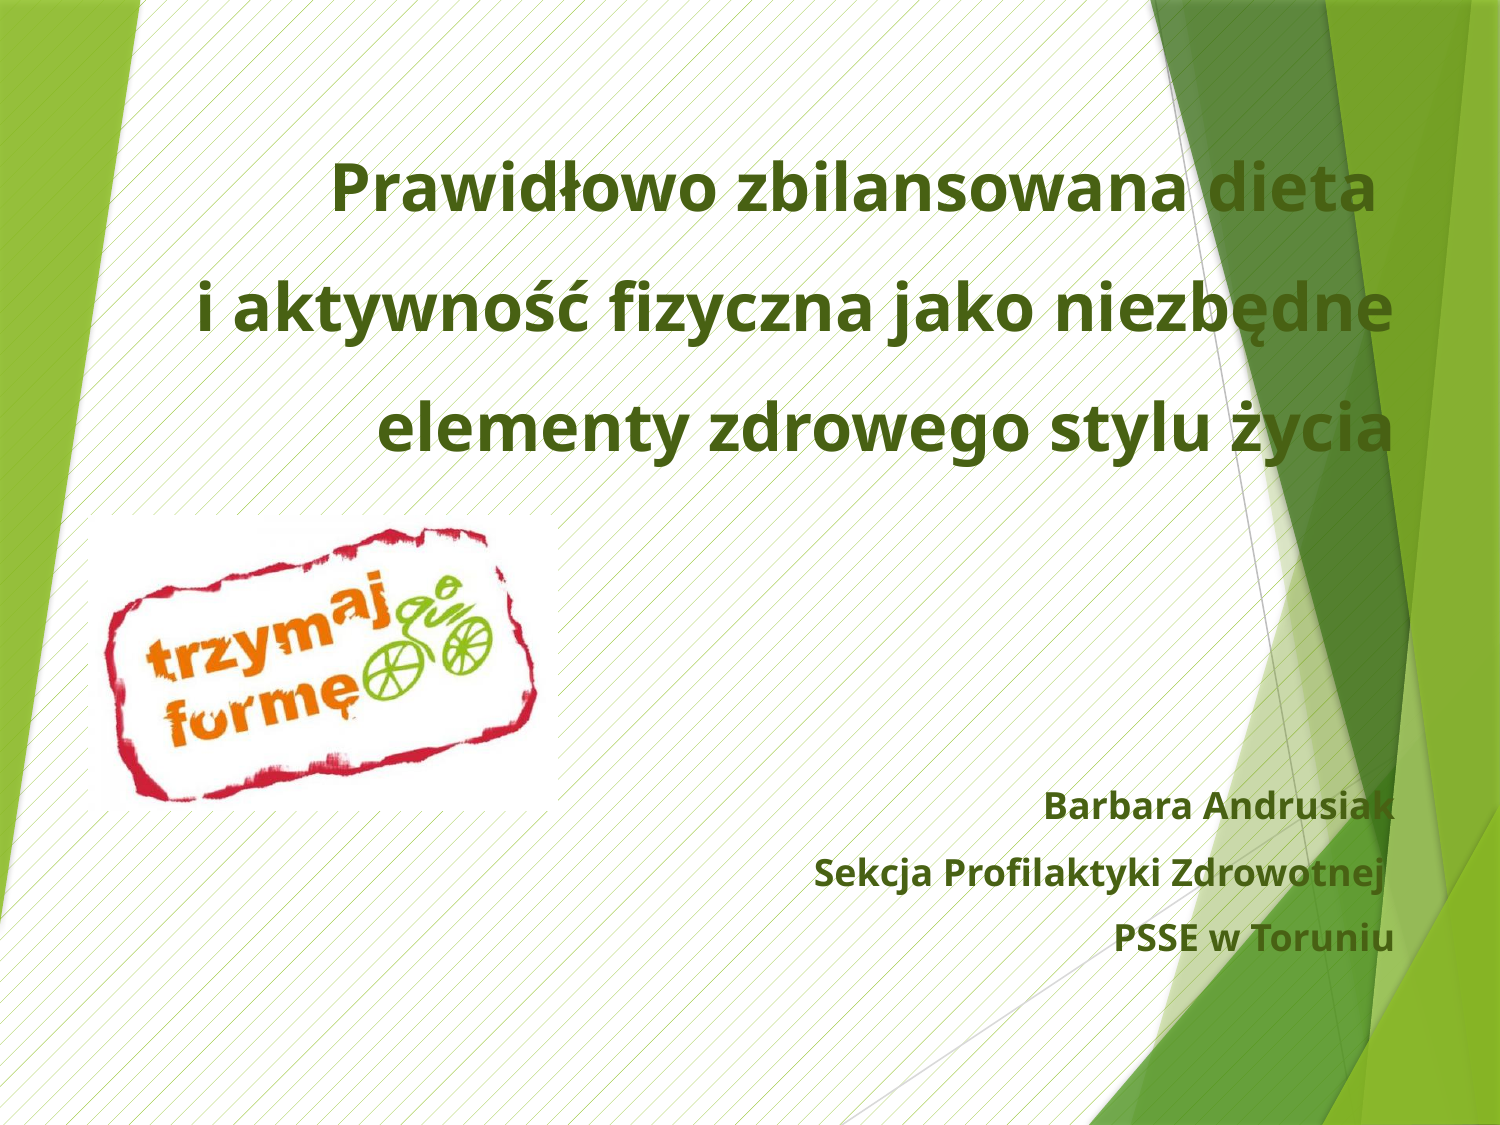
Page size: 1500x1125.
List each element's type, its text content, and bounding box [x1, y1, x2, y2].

picture [87, 514, 558, 812]
subtitle Barbara Andrusiak Sekcja Profilaktyki Zdrowotnej PSSE w Toruniu [407, 775, 1411, 1015]
title Prawidłowo zbilansowana dieta i aktywność fizyczna jako niezbędne elementy zdrowego stylu życia [136, 66, 1412, 473]
